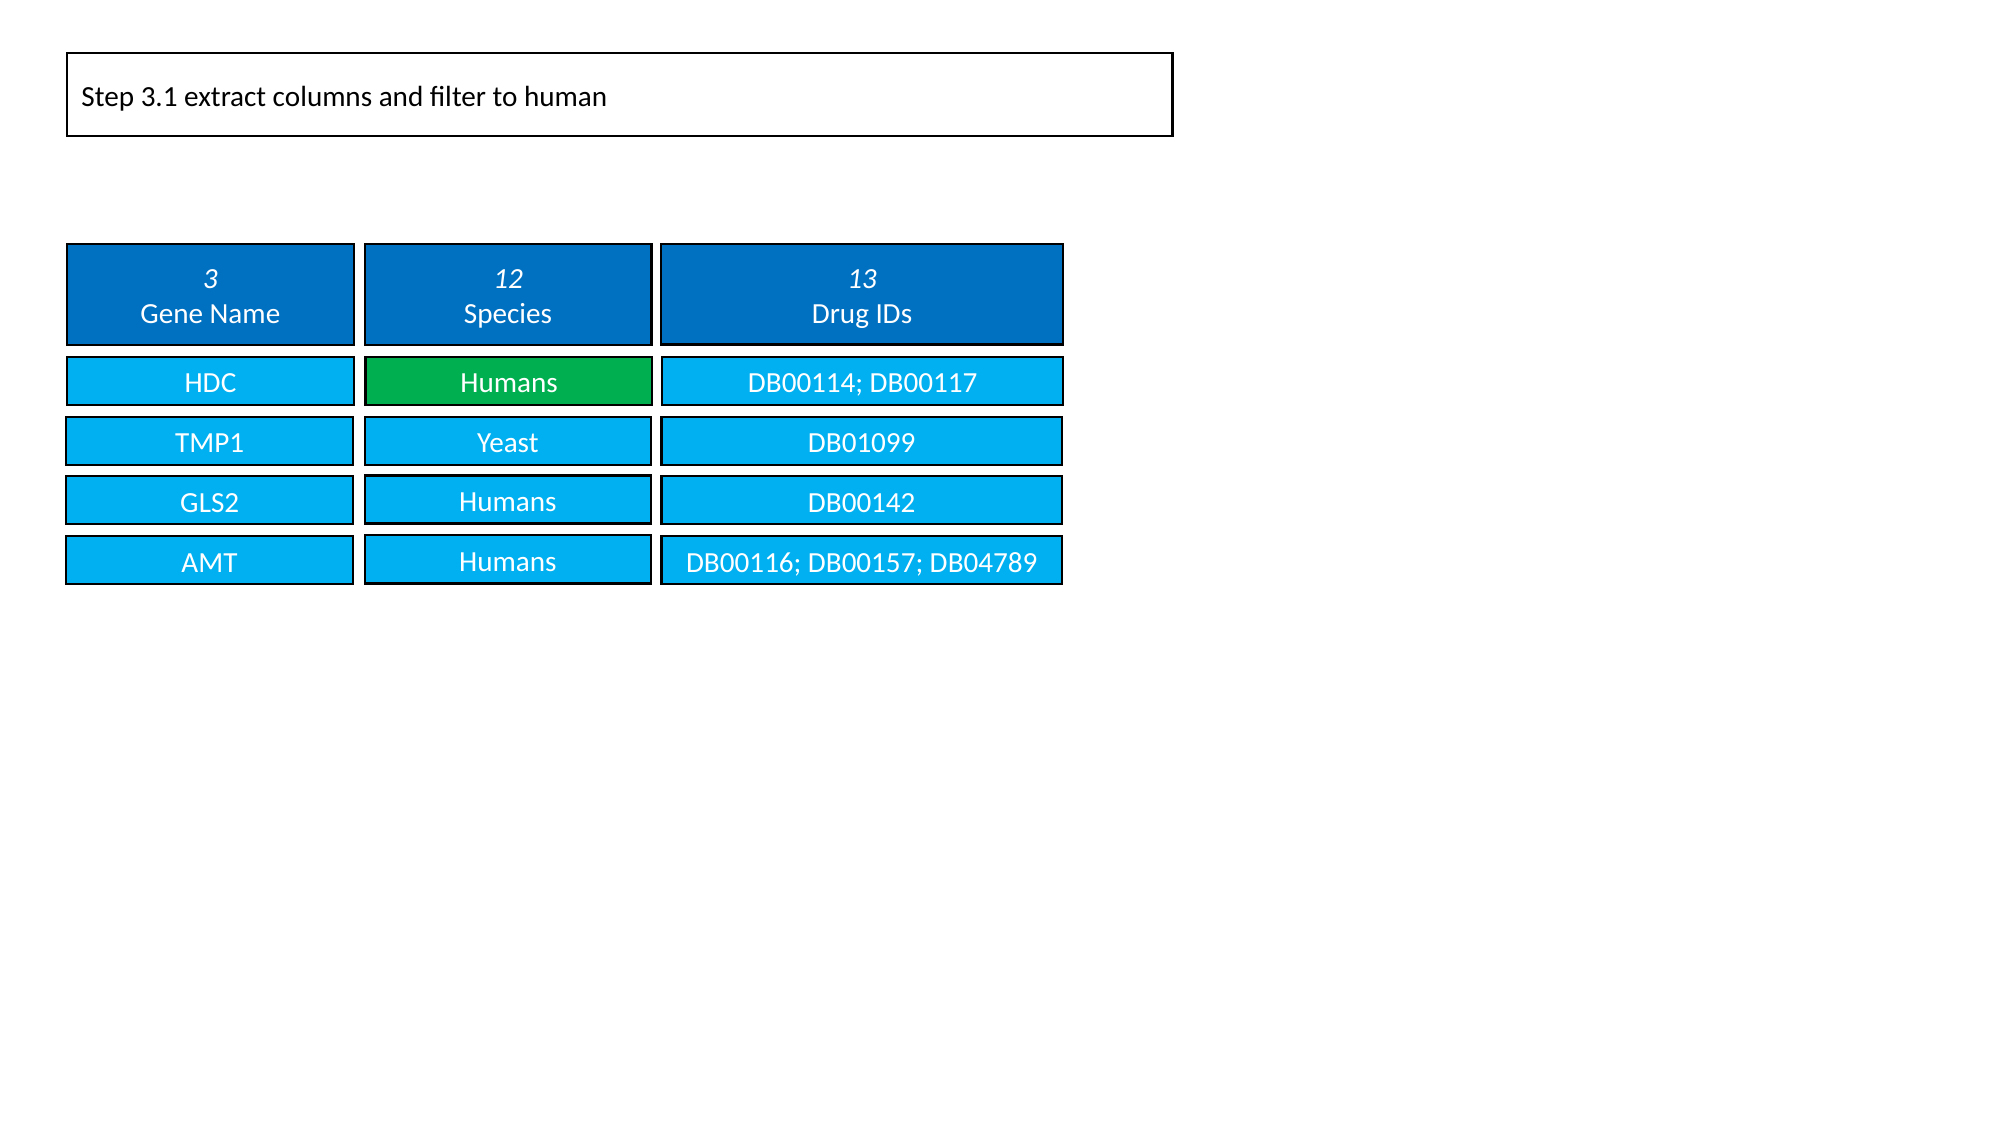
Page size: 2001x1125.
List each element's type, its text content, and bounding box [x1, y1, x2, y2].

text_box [66, 416, 1063, 465]
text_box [66, 475, 1063, 585]
text_box 12 Species [364, 243, 653, 346]
text_box 13 Drug IDs [660, 243, 1064, 346]
text_box HDC [66, 356, 355, 406]
text_box DB00114; DB00117 [661, 356, 1064, 406]
text_box Step 3.1 extract columns and filter to human [66, 52, 1174, 137]
text_box Humans [365, 356, 653, 406]
text_box 3 Gene Name [66, 243, 355, 346]
